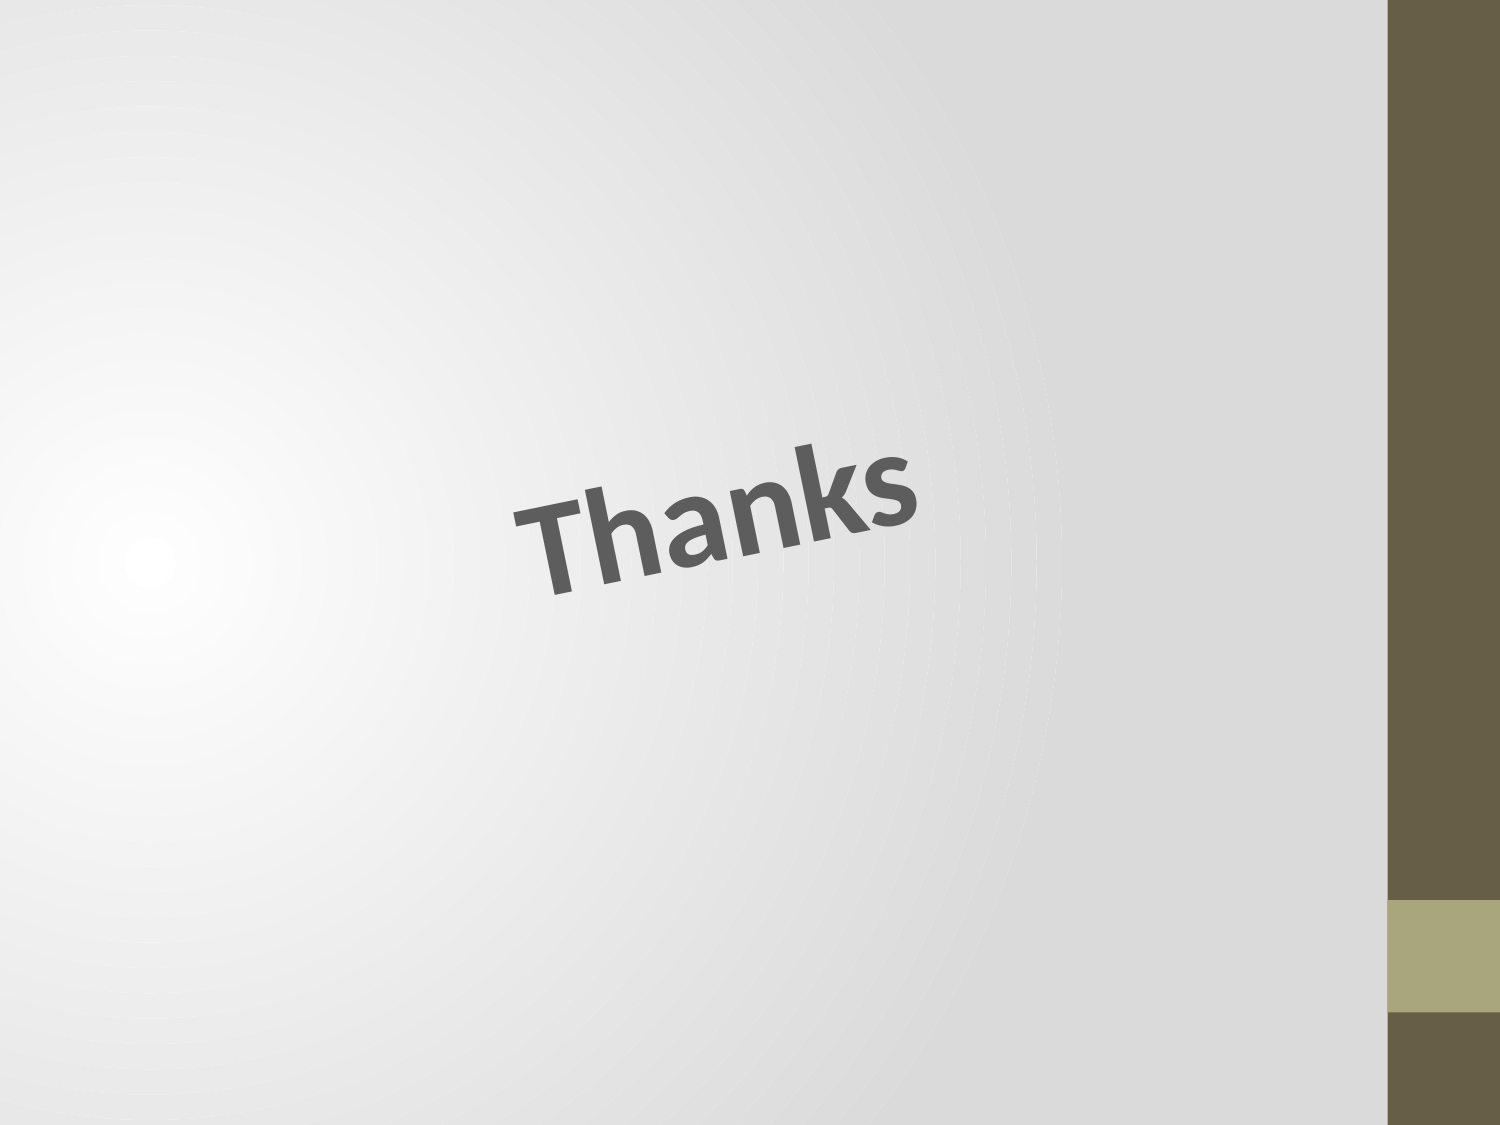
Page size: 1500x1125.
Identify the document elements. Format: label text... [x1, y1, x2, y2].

text_box Thanks [485, 367, 977, 638]
